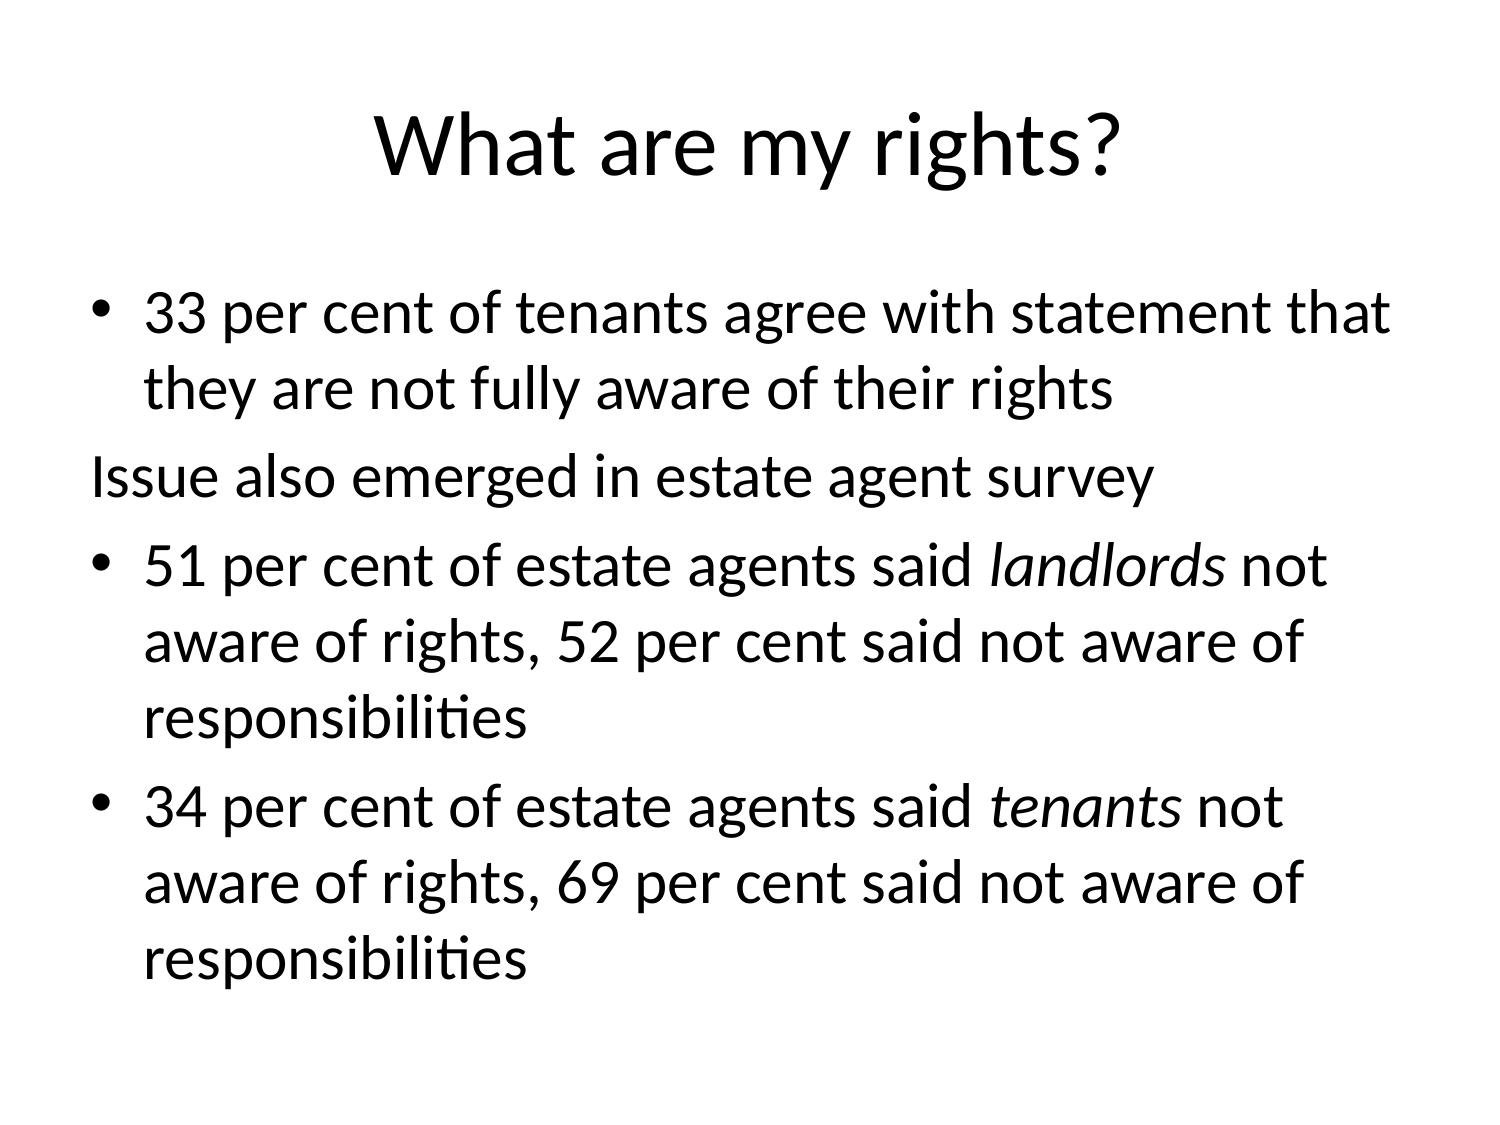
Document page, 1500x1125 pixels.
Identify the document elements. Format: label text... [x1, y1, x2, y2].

title What are my rights? [75, 45, 1425, 233]
list 33 per cent of tenants agree with statement that they are not fully aware of their rights Issue also emerged in estate agent survey 51 per cent of estate agents said landlords not aware of rights, 52 per cent said not aware of responsibilities 34 per cent of estate agents said tenants not aware of rights, 69 per cent said not aware of responsibilities [75, 262, 1425, 1005]
